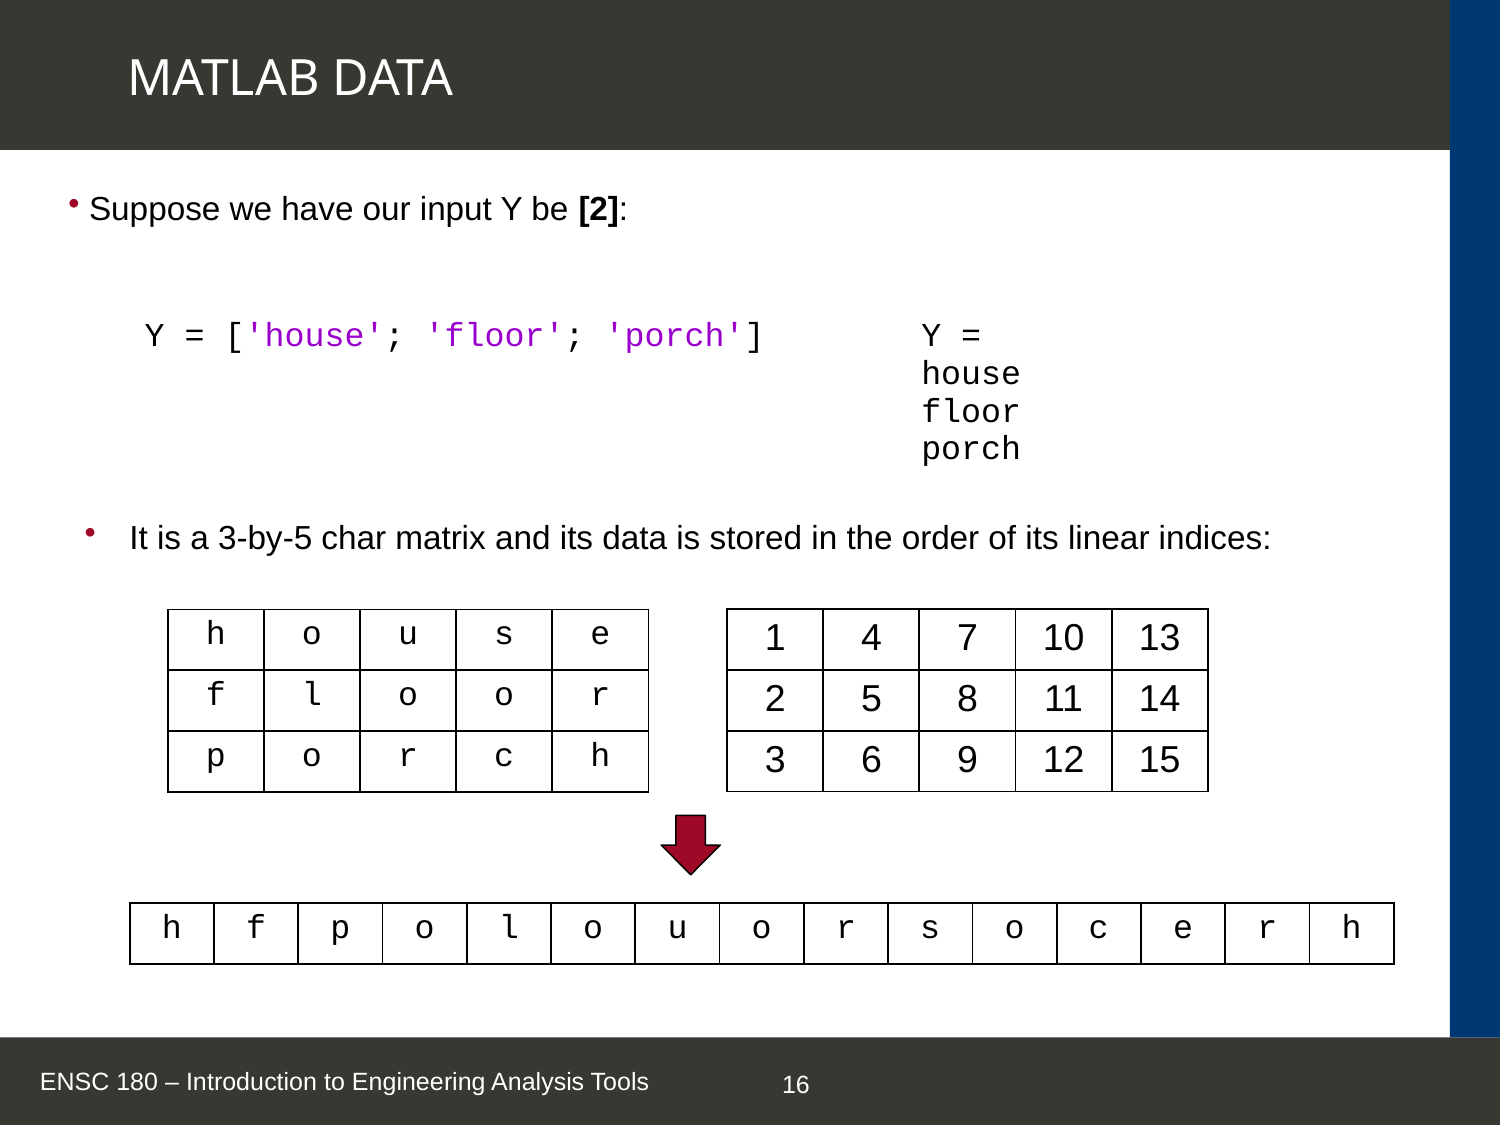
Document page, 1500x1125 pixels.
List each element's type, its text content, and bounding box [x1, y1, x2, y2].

table_header e [553, 610, 648, 669]
table_header 4 [824, 610, 918, 669]
text_box It is a 3-by-5 char matrix and its data is stored in the order of its linear indices: [69, 509, 1393, 564]
table_header o [265, 610, 359, 669]
table_header o [720, 904, 803, 963]
table_header 13 [1113, 610, 1207, 669]
table_header l [468, 904, 550, 963]
table_header Y = ['house'; 'floor'; 'porch'] [130, 311, 906, 477]
table_cell r [553, 671, 648, 730]
table_cell h [553, 732, 648, 791]
table_header p [299, 904, 382, 963]
table_cell p [169, 732, 263, 791]
table_header Y = house floor porch [906, 311, 1396, 477]
table_cell 12 [1016, 732, 1111, 791]
table_cell 3 [728, 732, 822, 791]
table_cell f [169, 671, 263, 730]
table_cell r [361, 732, 455, 791]
table_header h [1310, 904, 1393, 963]
table_header e [1142, 904, 1224, 963]
table_header o [383, 904, 466, 963]
table_header 10 [1016, 610, 1111, 669]
table_cell c [457, 732, 551, 791]
table_cell 9 [920, 732, 1015, 791]
table_header r [805, 904, 887, 963]
table_header o [973, 904, 1056, 963]
table_cell 14 [1113, 671, 1207, 730]
table_cell l [265, 671, 359, 730]
table_header u [361, 610, 455, 669]
text_box [661, 815, 721, 875]
table_header o [552, 904, 634, 963]
table_header r [1226, 904, 1309, 963]
table_header 1 [728, 610, 822, 669]
title MATLAB DATA [112, 37, 1450, 138]
table_header h [131, 904, 213, 963]
table_header f [215, 904, 297, 963]
table_cell o [265, 732, 359, 791]
table_header u [636, 904, 719, 963]
table_header s [889, 904, 972, 963]
table_header s [457, 610, 551, 669]
list Suppose we have our input Y be [2]: [53, 179, 1329, 250]
footer ENSC 180 – Introduction to Engineering Analysis Tools [24, 1057, 740, 1113]
table_cell 8 [920, 671, 1015, 730]
table_cell 15 [1113, 732, 1207, 791]
table_header 7 [920, 610, 1015, 669]
table_header c [1058, 904, 1140, 963]
table_header h [169, 610, 263, 669]
table_cell 6 [824, 732, 918, 791]
table_cell 5 [824, 671, 918, 730]
table_cell o [361, 671, 455, 730]
table_cell 11 [1016, 671, 1111, 730]
table_cell o [457, 671, 551, 730]
table_cell 2 [728, 671, 822, 730]
